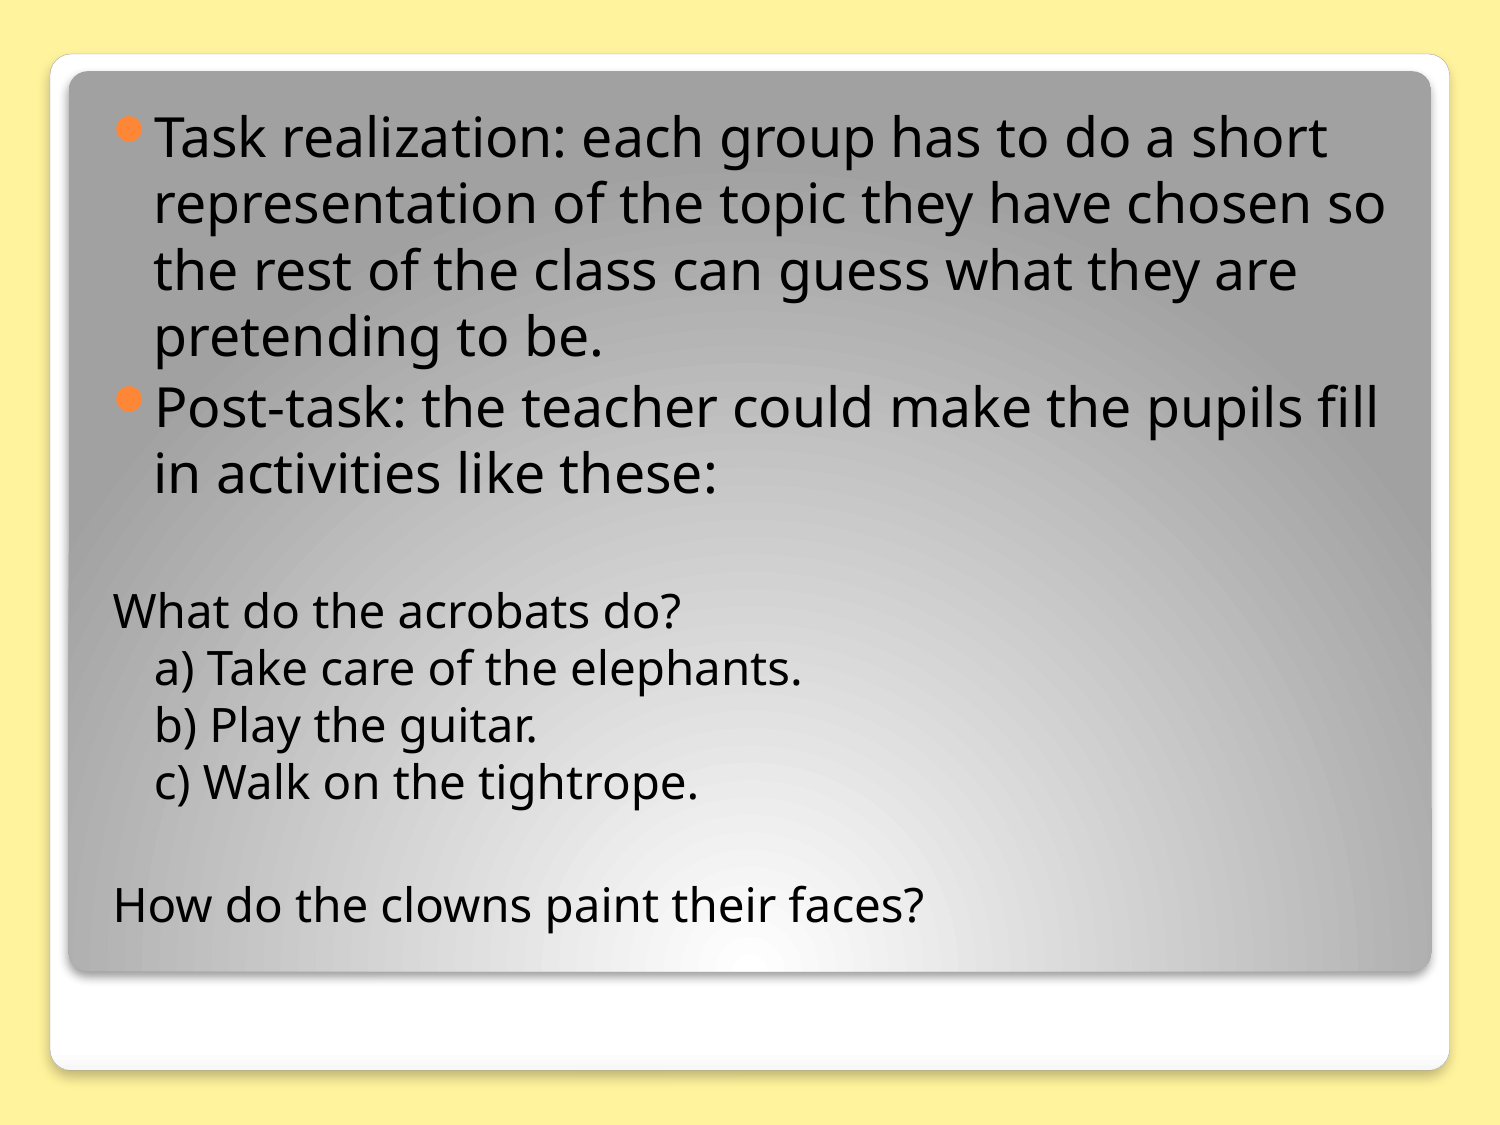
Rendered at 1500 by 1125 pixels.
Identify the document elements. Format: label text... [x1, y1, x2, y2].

list Task realization: each group has to do a short representation of the topic they have chosen so the rest of the class can guess what they are pretending to be. Post-task: the teacher could make the pupils fill in activities like these: What do the acrobats do? a) Take care of the elephants. b) Play the guitar. c) Walk on the tightrope. How do the clowns paint their faces? [82, 86, 1425, 941]
